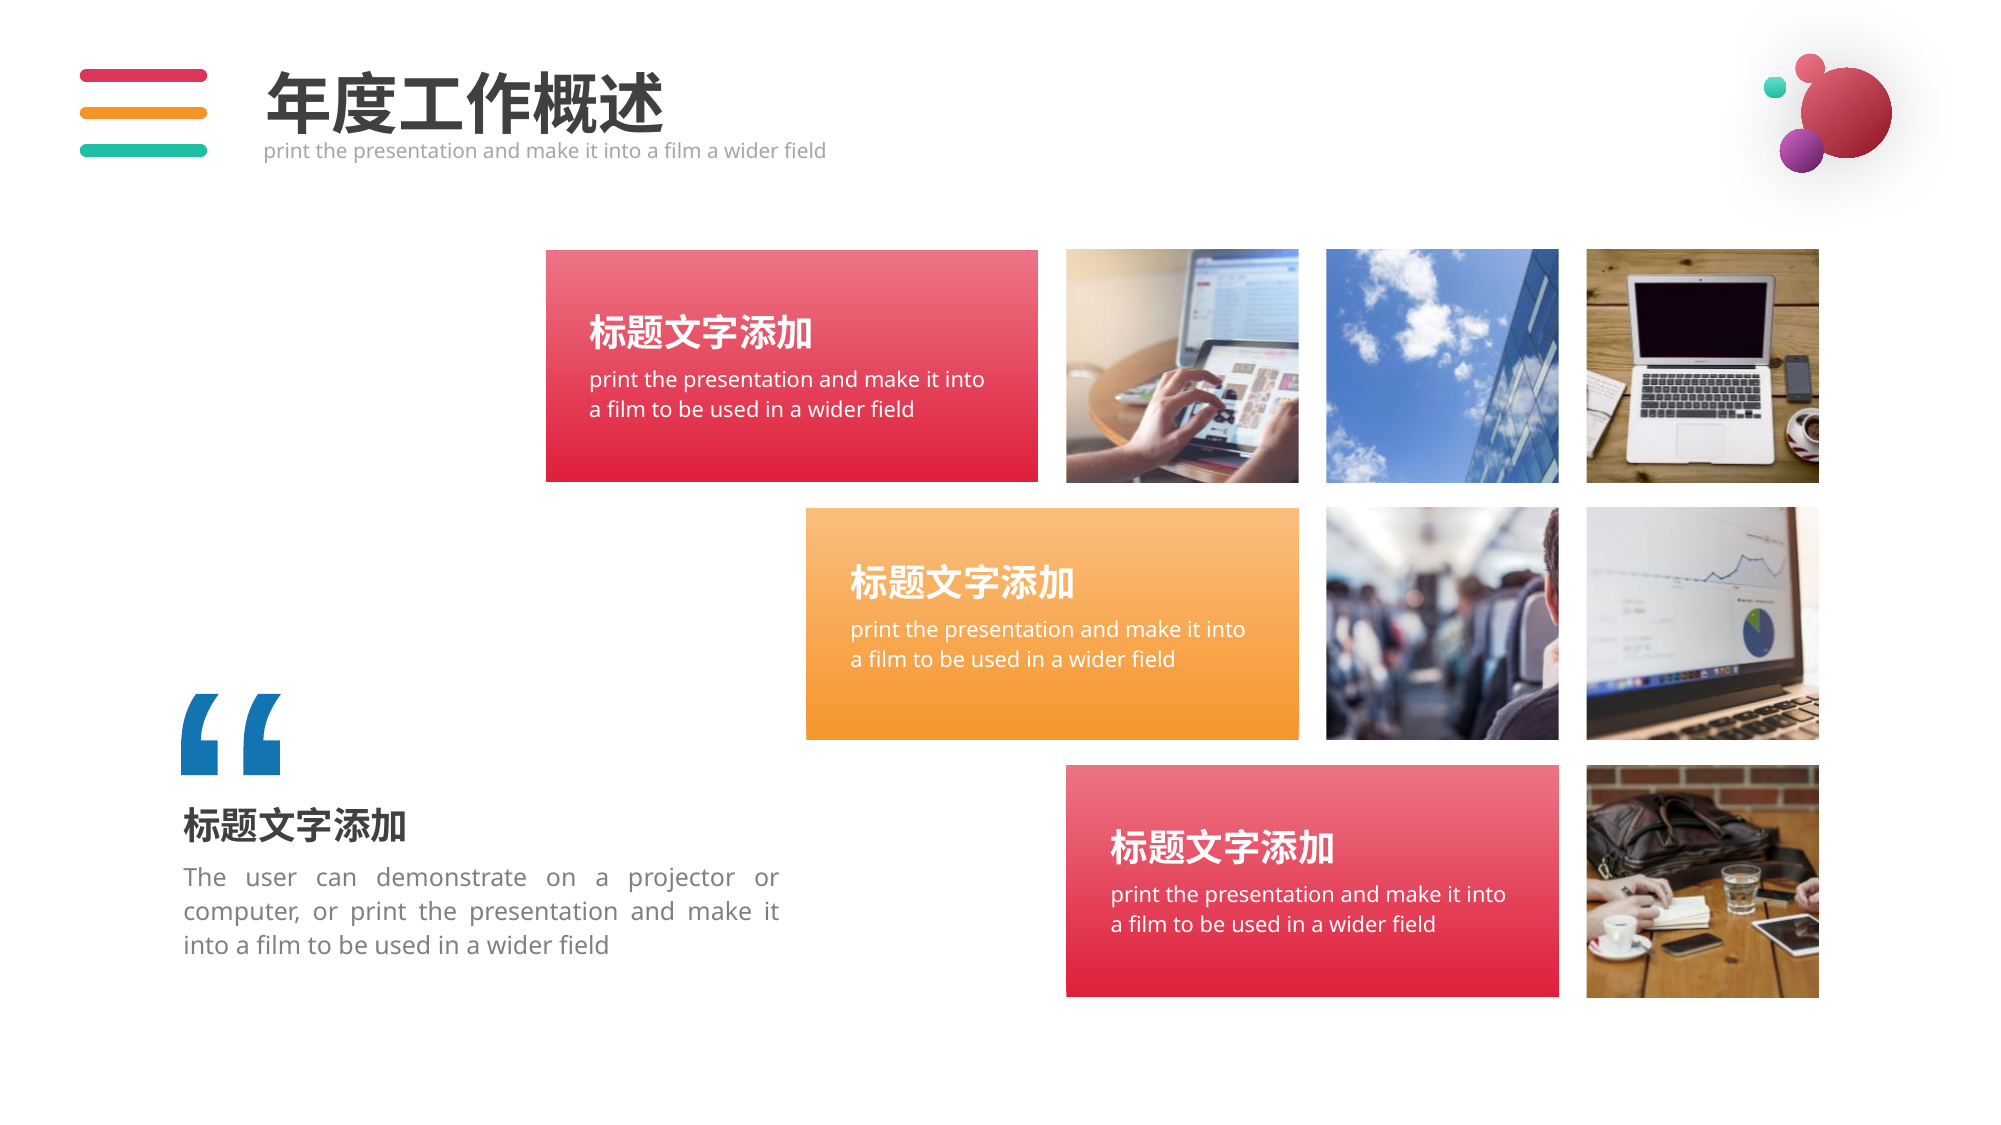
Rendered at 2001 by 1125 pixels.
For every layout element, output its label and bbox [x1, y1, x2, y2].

text_box [248, 54, 899, 171]
text_box [168, 249, 1819, 998]
text_box [1764, 53, 1892, 173]
text_box [86, 75, 201, 151]
